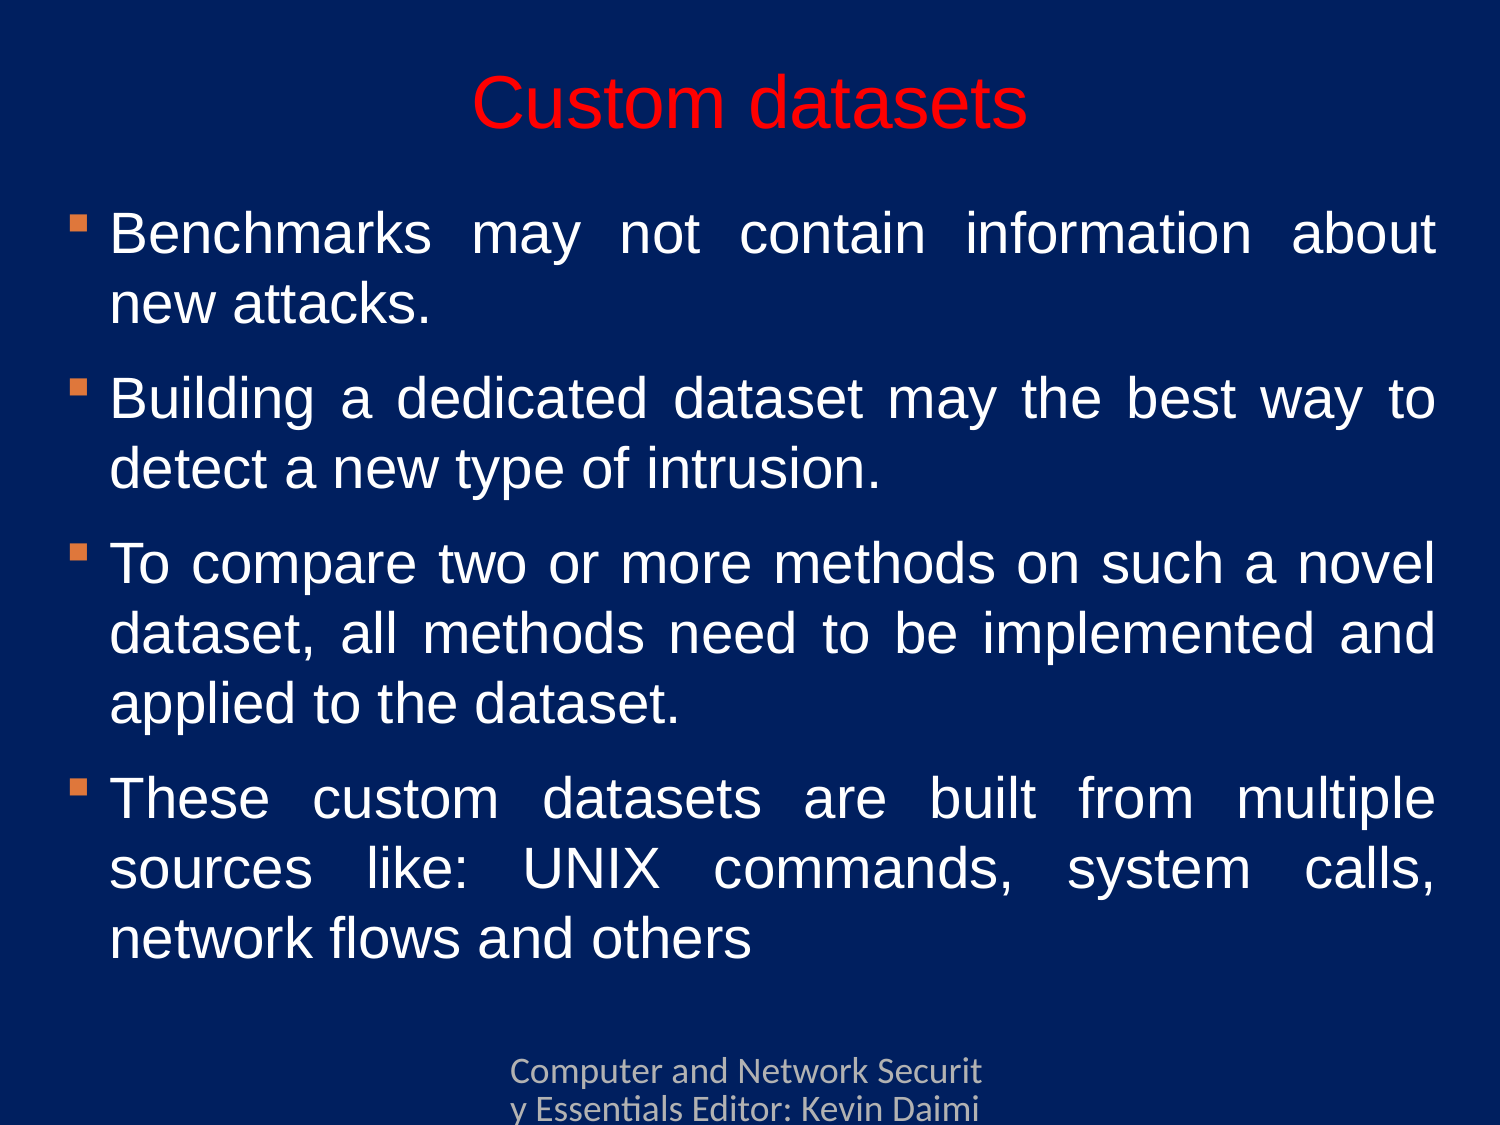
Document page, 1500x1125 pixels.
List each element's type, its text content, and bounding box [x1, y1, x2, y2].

title Custom datasets [44, 53, 1456, 145]
footer Computer and Network Security Essentials Editor: Kevin Daimi Associate Editors: Guillermo Francia, Levent Ertaul, Luis H. Encinas, Eman El-Sheikh Published by Springer [510, 1046, 990, 1103]
list Benchmarks may not contain information about new attacks. Building a dedicated dataset may the best way to detect a new type of intrusion. To compare two or more methods on such a novel dataset, all methods need to be implemented and applied to the dataset. These custom datasets are built from multiple sources like: UNIX commands, system calls, network flows and others [62, 195, 1437, 998]
